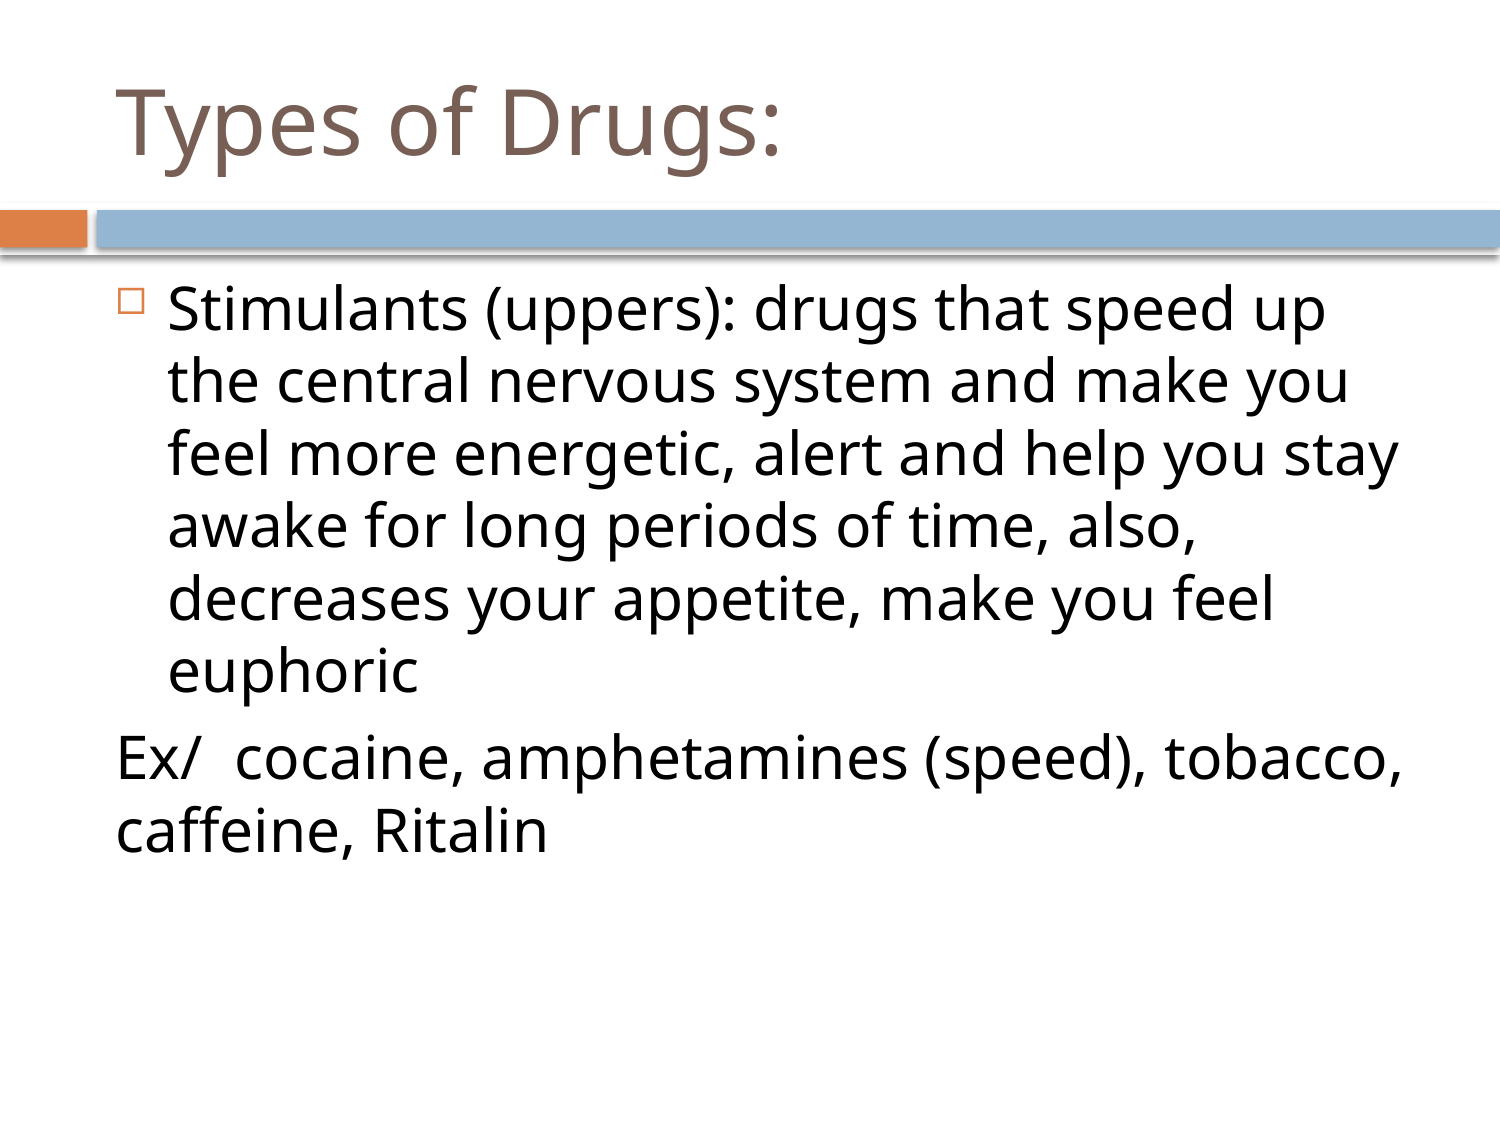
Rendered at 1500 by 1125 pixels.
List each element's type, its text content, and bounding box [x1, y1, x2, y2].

list Stimulants (uppers): drugs that speed up the central nervous system and make you feel more energetic, alert and help you stay awake for long periods of time, also, decreases your appetite, make you feel euphoric Ex/ cocaine, amphetamines (speed), tobacco, caffeine, Ritalin [100, 262, 1438, 1000]
title Types of Drugs: [100, 37, 1438, 200]
